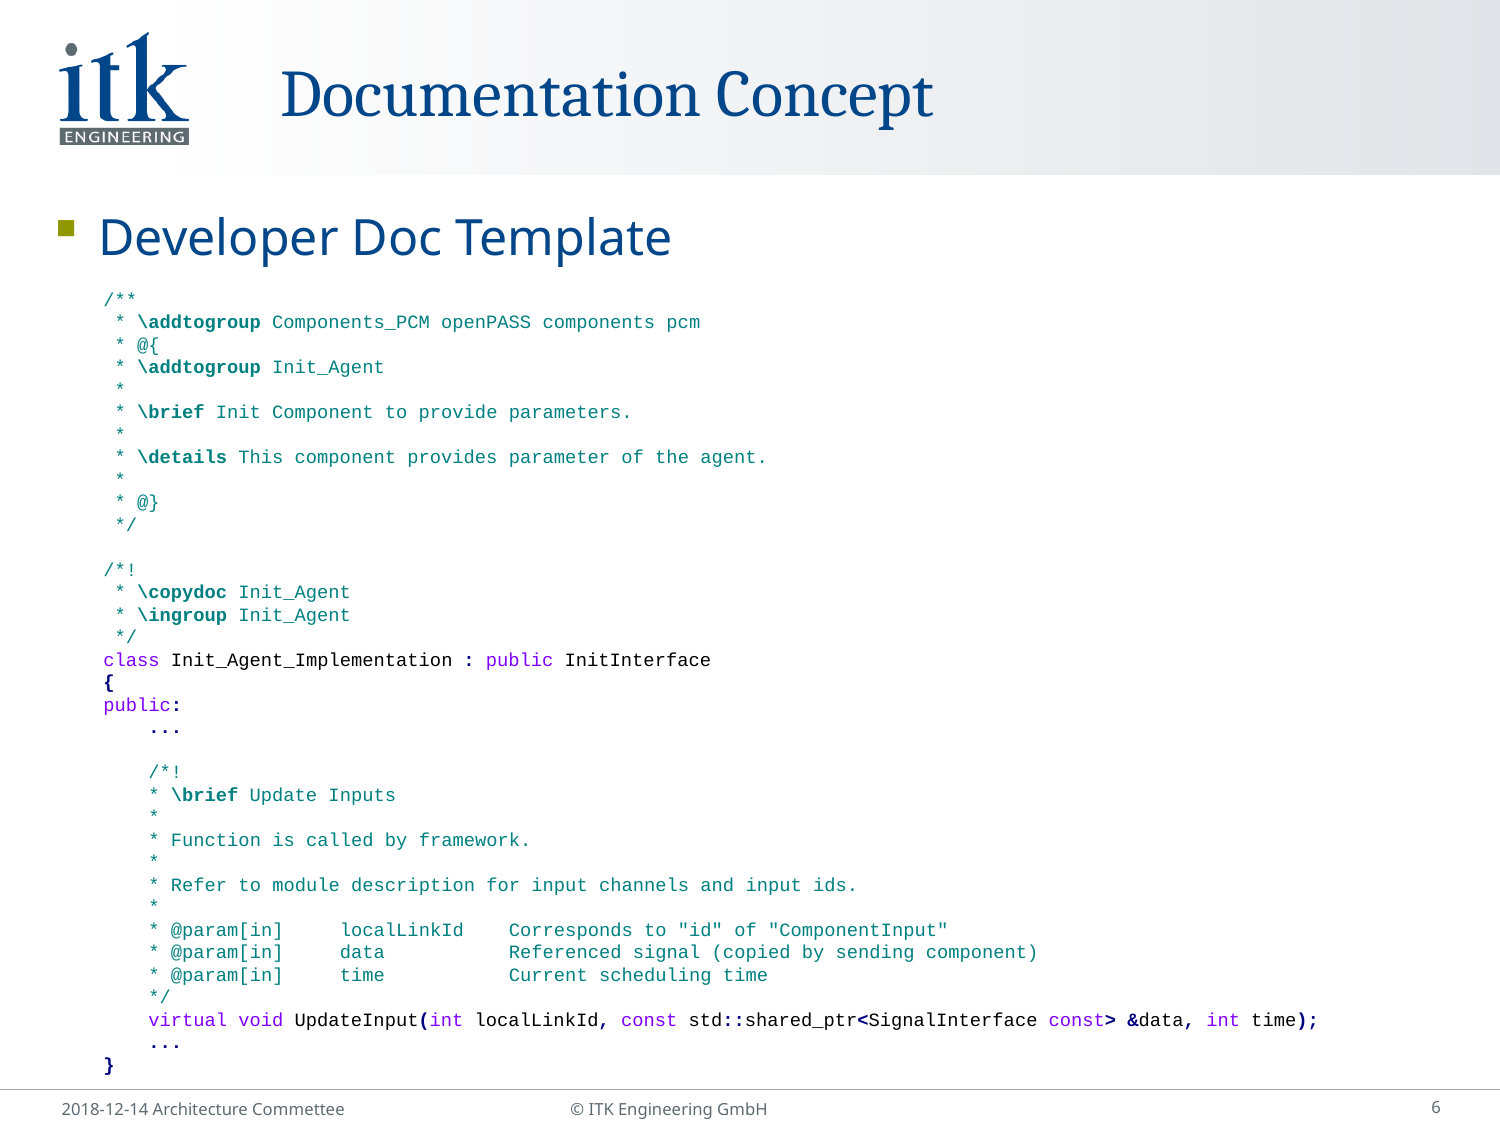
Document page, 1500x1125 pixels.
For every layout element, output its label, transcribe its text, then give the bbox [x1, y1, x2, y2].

footer © ITK Engineering GmbH [442, 1092, 1058, 1125]
title Documentation Concept [265, 17, 1442, 161]
slide_number 6 [1322, 1092, 1441, 1125]
list Developer Doc Template [53, 197, 1441, 1060]
text_box /** * \addtogroup Components_PCM openPASS components pcm * @{ * \addtogroup Init_Agent * * \brief Init Component to provide parameters. * * \details This component provides parameter of the agent. * * @} */ /*! * \copydoc Init_Agent * \ingroup Init_Agent */ class Init_Agent_Implementation : public InitInterface { public: ... /*! * \brief Update Inputs * * Function is called by framework. * * Refer to module description for input channels and input ids. * * @param[in] localLinkId Corresponds to "id" of "ComponentInput" * @param[in] data Referenced signal (copied by sending component) * @param[in] time Current scheduling time */ virtual void UpdateInput(int localLinkId, const std::shared_ptr<SignalInterface const> &data, int time); ... } [88, 280, 1359, 1083]
picture [59, 32, 189, 145]
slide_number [46, 1092, 401, 1125]
